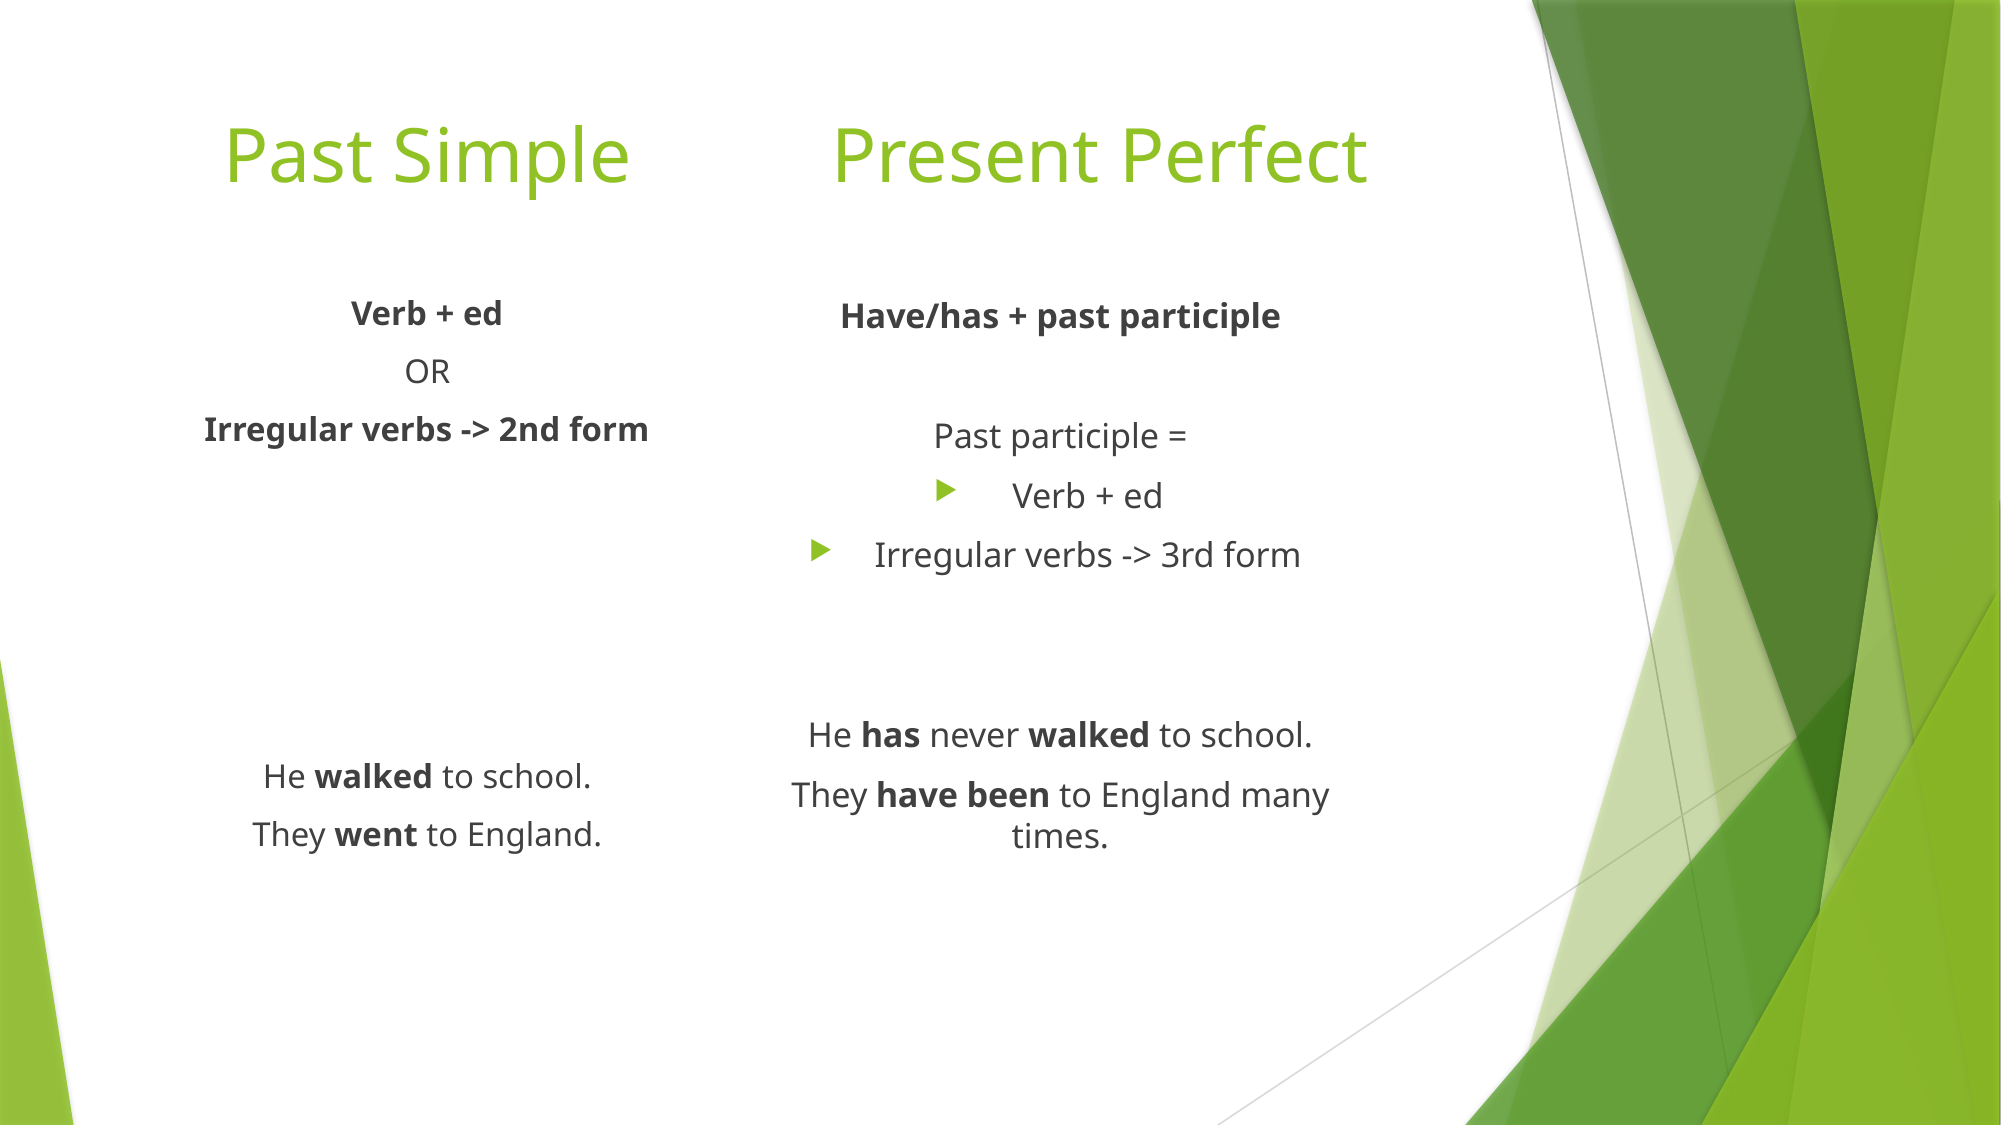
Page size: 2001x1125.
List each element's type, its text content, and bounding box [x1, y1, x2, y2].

list Verb + ed OR Irregular verbs -> 2nd form He walked to school. They went to England. [111, 227, 743, 864]
text_box Have/has + past participle Past participle = Verb + ed Irregular verbs -> 3rd form He has never walked to school. They have been to England many times. [743, 227, 1377, 864]
text_box Present Perfect [816, 99, 1409, 317]
title Past Simple [111, 99, 744, 227]
